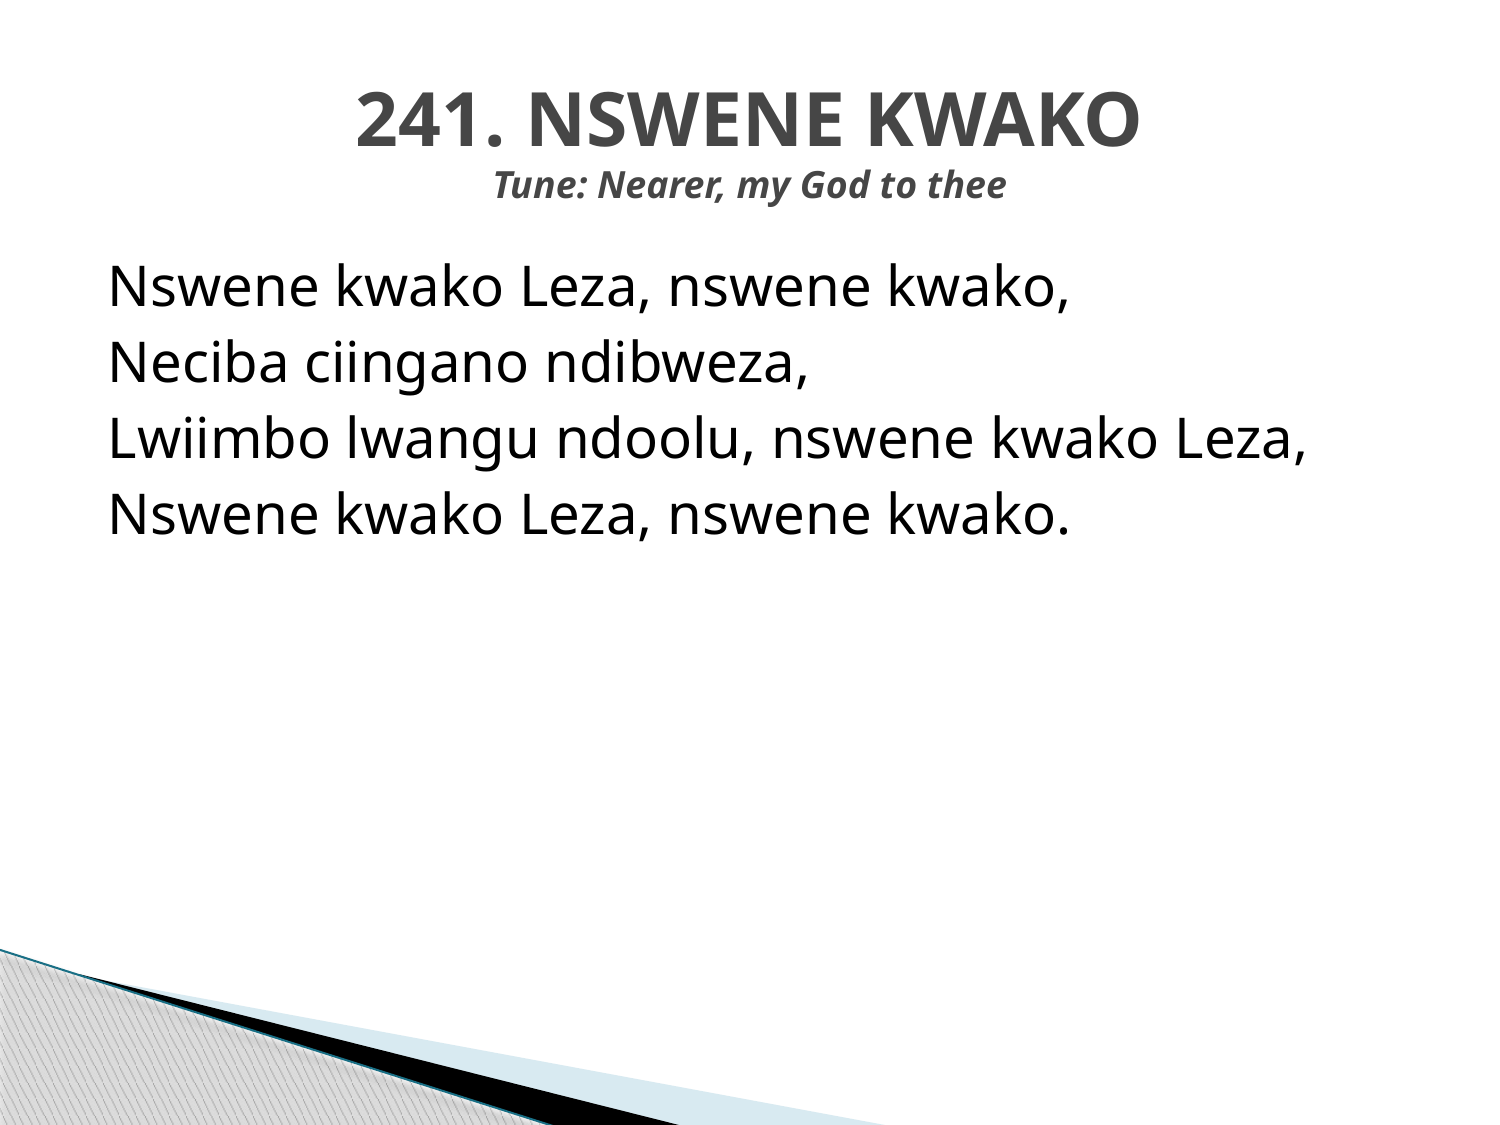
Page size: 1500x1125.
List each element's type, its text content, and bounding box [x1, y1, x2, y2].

title 241. NSWENE KWAKO Tune: Nearer, my God to thee [75, 45, 1425, 233]
list Nswene kwako Leza, nswene kwako, Neciba ciingano ndibweza, Lwiimbo lwangu ndoolu, nswene kwako Leza, Nswene kwako Leza, nswene kwako. [75, 243, 1425, 986]
